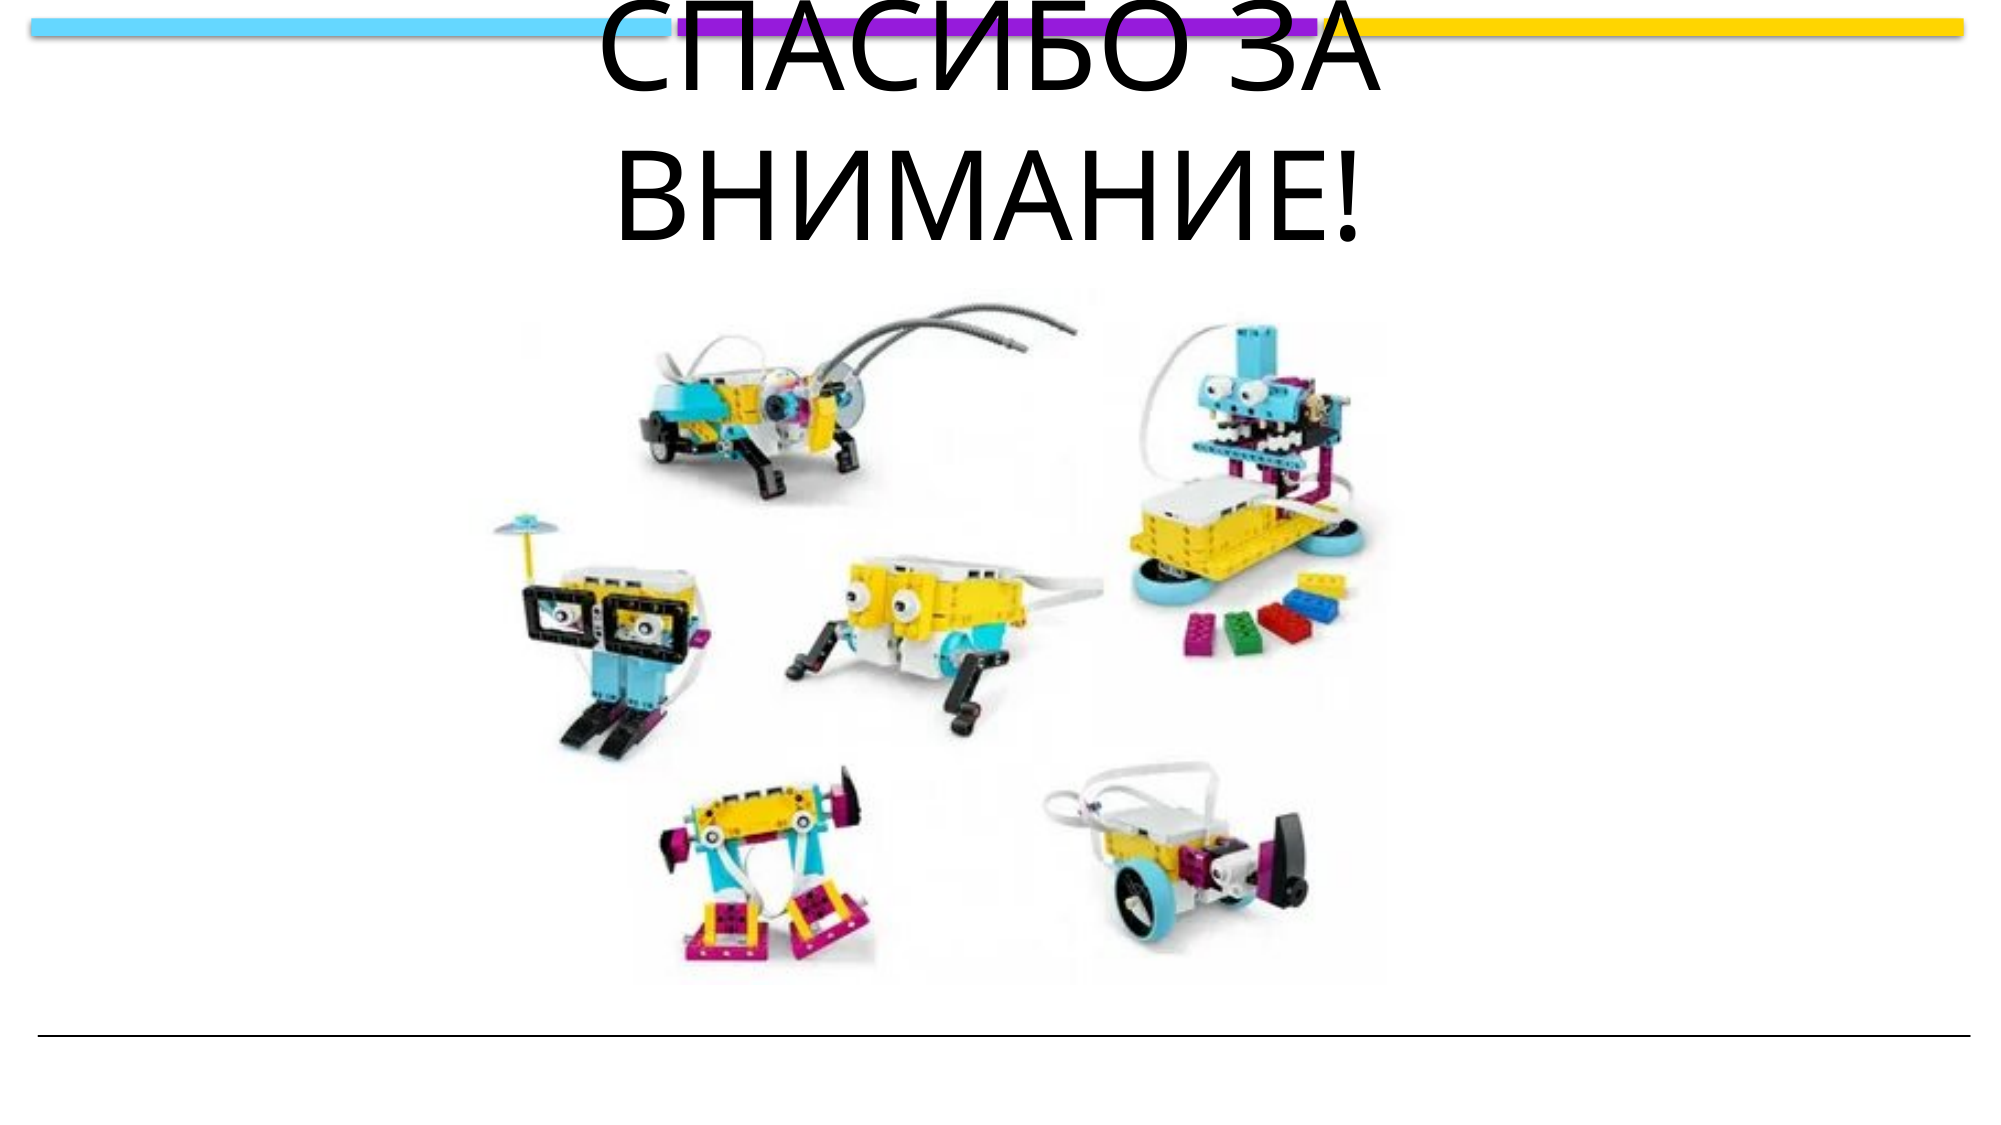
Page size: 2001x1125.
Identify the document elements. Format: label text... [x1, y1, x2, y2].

title Спасибо за внимание! [238, 95, 1739, 273]
picture [398, 288, 1458, 986]
